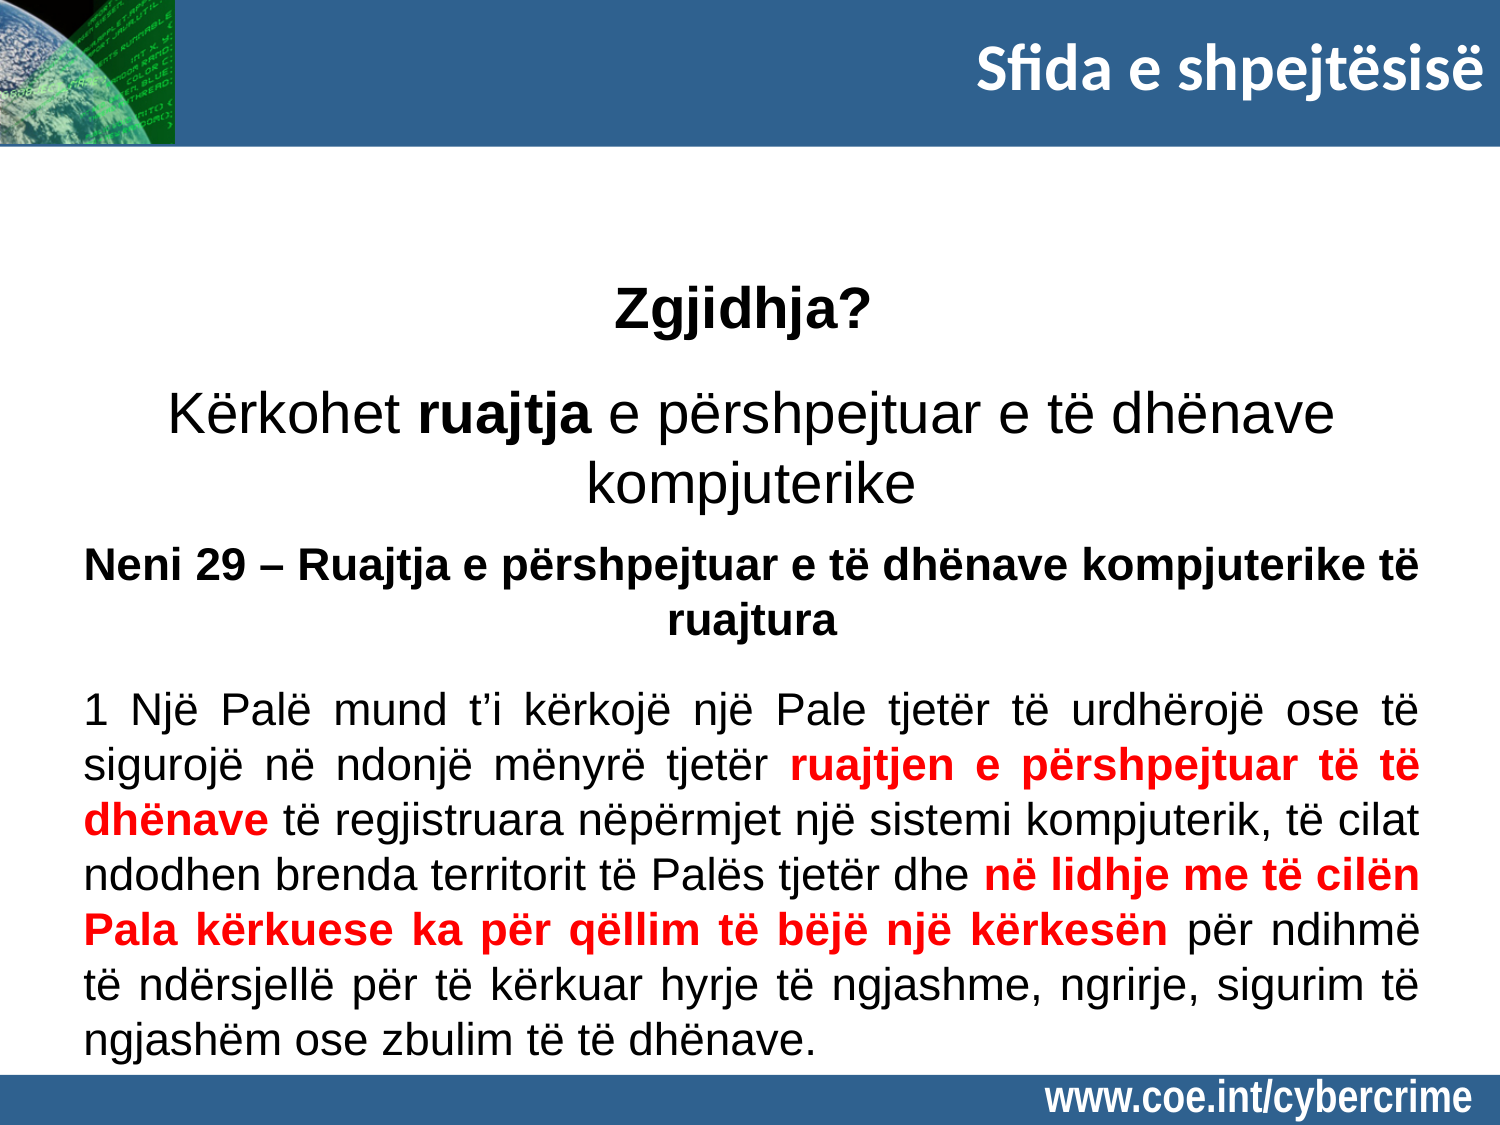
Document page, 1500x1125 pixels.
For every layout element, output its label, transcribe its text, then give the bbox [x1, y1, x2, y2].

text_box Zgjidhja? Kërkohet ruajtja e përshpejtuar e të dhënave kompjuterike Neni 29 – Ruajtja e përshpejtuar e të dhënave kompjuterike të ruajtura 1 Një Palë mund t’i kërkojë një Pale tjetër të urdhërojë ose të sigurojë në ndonjë mënyrë tjetër ruajtjen e përshpejtuar të të dhënave të regjistruara nëpërmjet një sistemi kompjuterik, të cilat ndodhen brenda territorit të Palës tjetër dhe në lidhje me të cilën Pala kërkuese ka për qëllim të bëjë një kërkesën për ndihmë të ndërsjellë për të kërkuar hyrje të ngjashme, ngrirje, sigurim të ngjashëm ose zbulim të të dhënave. [68, 192, 1436, 1072]
picture [0, 0, 175, 144]
text_box [0, 1073, 1030, 1125]
text_box www.coe.int/cybercrime [1030, 1059, 1500, 1125]
text_box Sfida e shpejtësisë [177, 0, 1500, 149]
